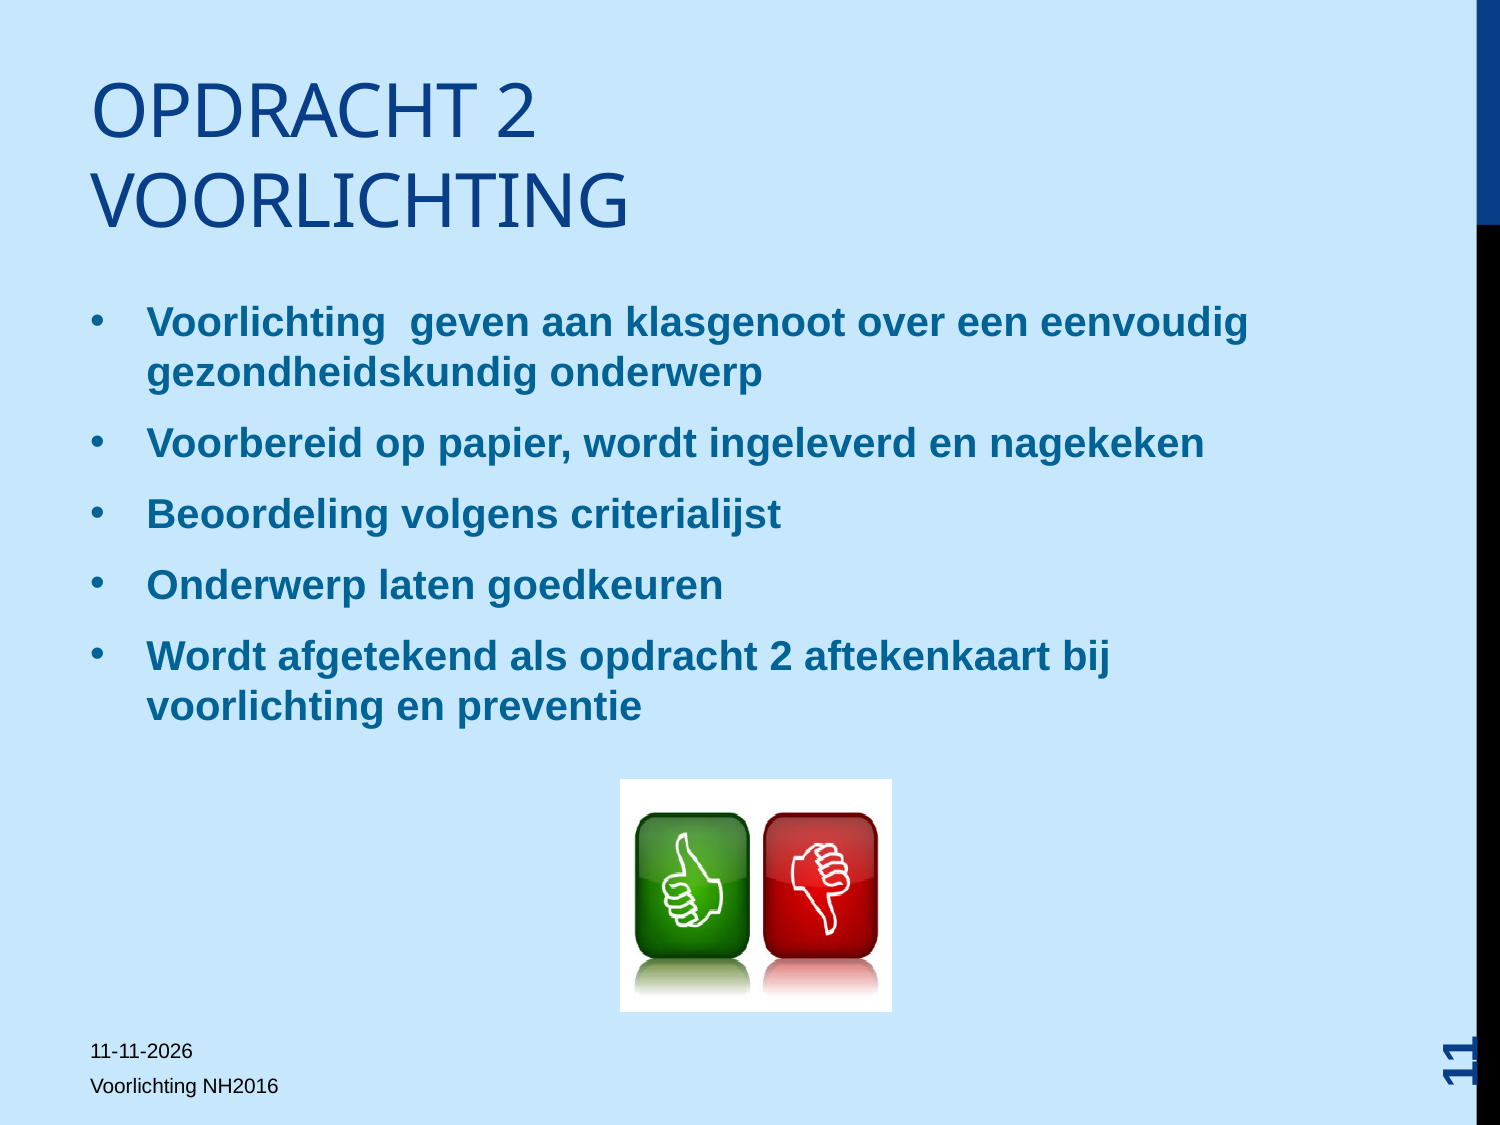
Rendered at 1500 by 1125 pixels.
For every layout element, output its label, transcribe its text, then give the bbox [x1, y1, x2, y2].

footer Voorlichting NH2016 [75, 1065, 638, 1112]
slide_number 11 [1427, 887, 1488, 1104]
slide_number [75, 1012, 638, 1063]
title Opdracht 2 Voorlichting [75, 25, 1025, 250]
picture [619, 779, 893, 1012]
list Voorlichting geven aan klasgenoot over een eenvoudig gezondheidskundig onderwerp Voorbereid op papier, wordt ingeleverd en nagekeken Beoordeling volgens criterialijst Onderwerp laten goedkeuren Wordt afgetekend als opdracht 2 aftekenkaart bij voorlichting en preventie [75, 287, 1325, 1005]
